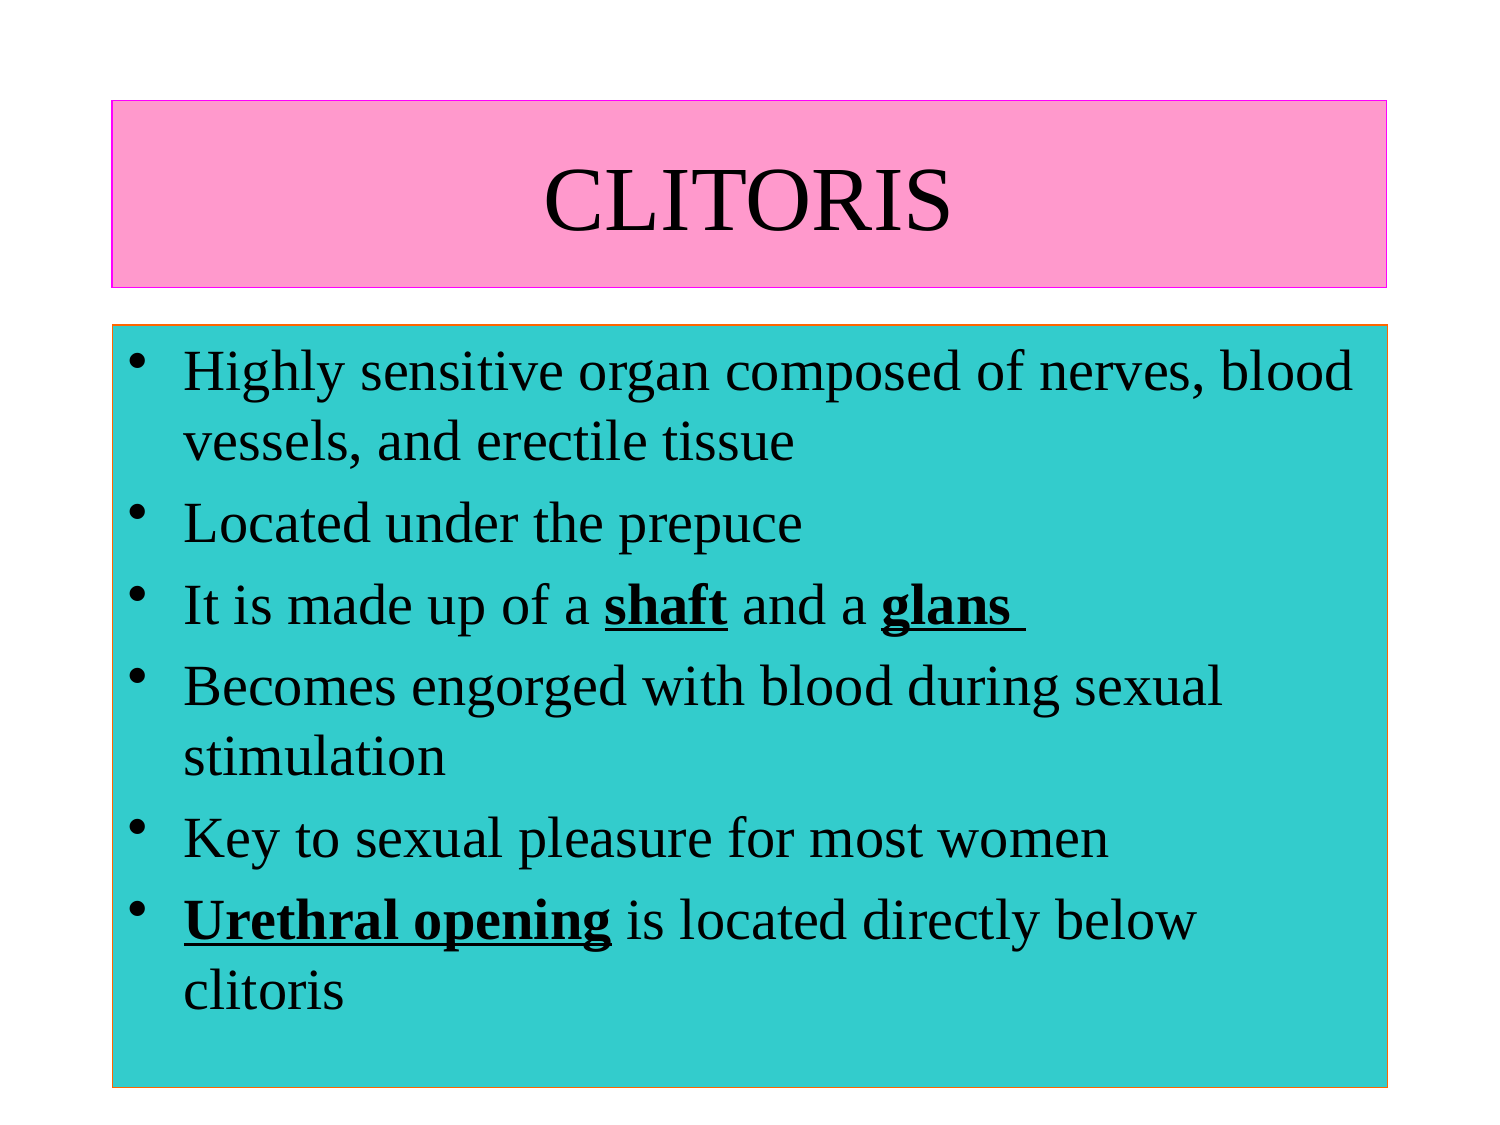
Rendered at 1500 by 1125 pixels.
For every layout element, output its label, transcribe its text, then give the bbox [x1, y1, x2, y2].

list Highly sensitive organ composed of nerves, blood vessels, and erectile tissue Located under the prepuce It is made up of a shaft and a glans Becomes engorged with blood during sexual stimulation Key to sexual pleasure for most women Urethral opening is located directly below clitoris [112, 324, 1388, 1088]
title CLITORIS [111, 100, 1387, 288]
